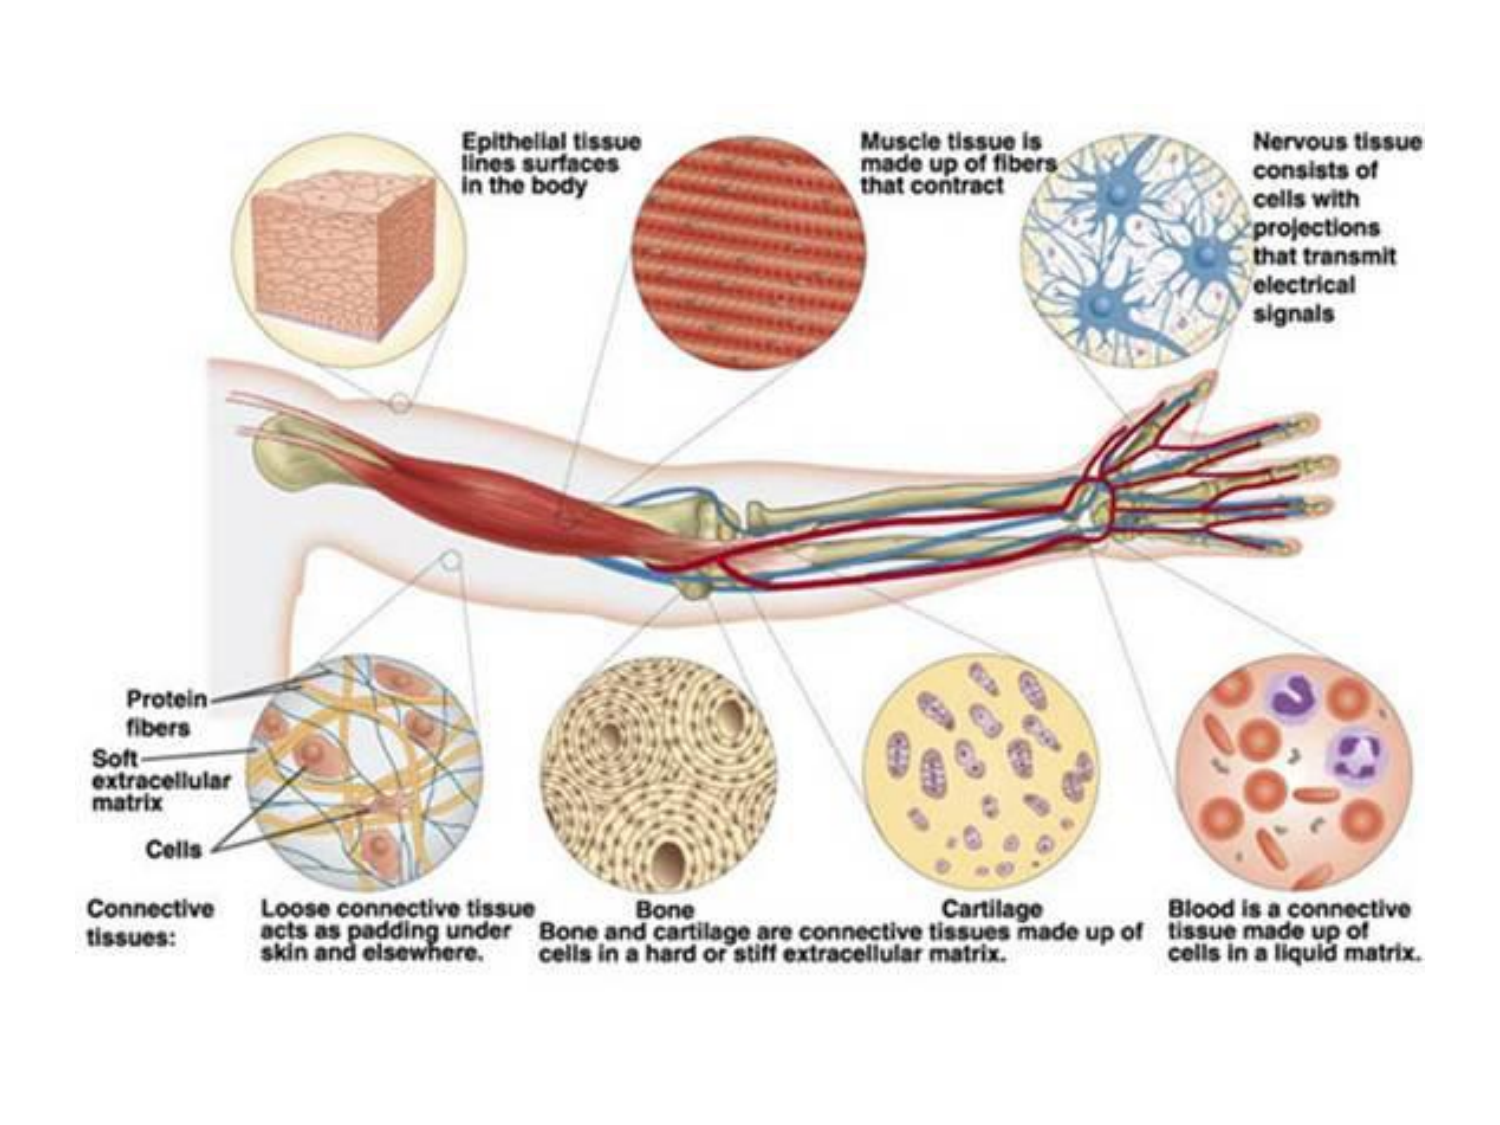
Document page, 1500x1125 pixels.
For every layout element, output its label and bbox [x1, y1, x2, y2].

list [74, 91, 1426, 1006]
